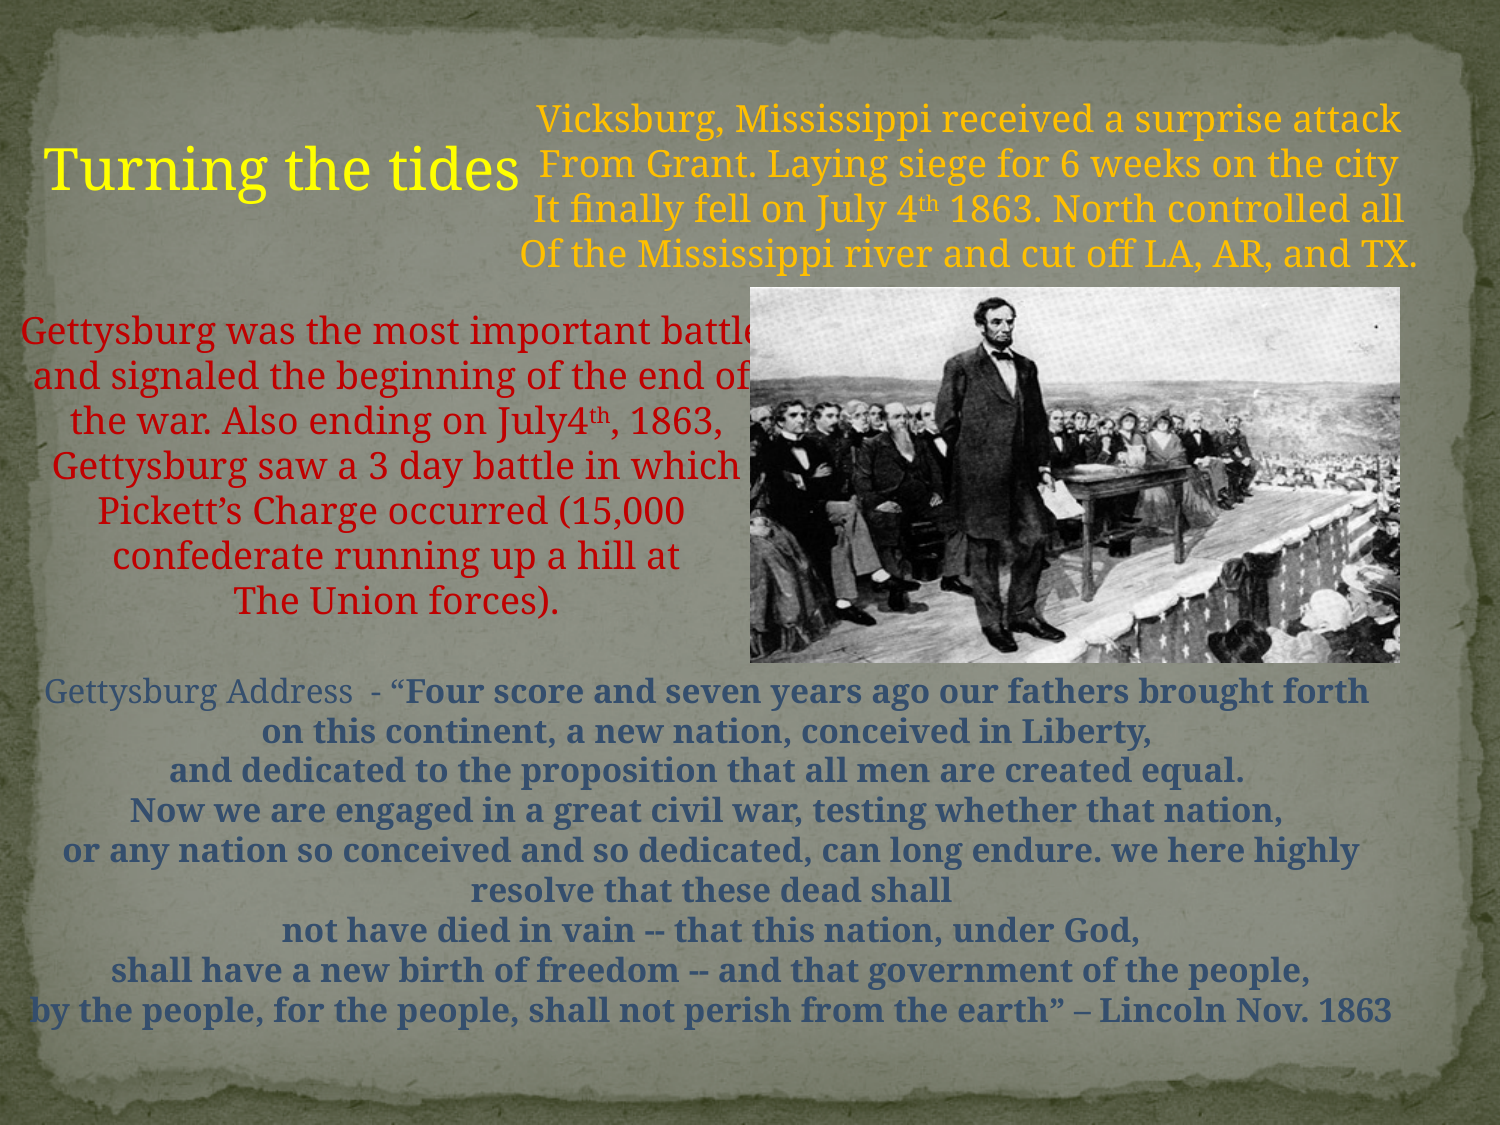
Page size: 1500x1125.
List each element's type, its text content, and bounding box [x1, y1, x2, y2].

text_box Gettysburg Address - “Four score and seven years ago our fathers brought forth on this continent, a new nation, conceived in Liberty, and dedicated to the proposition that all men are created equal. Now we are engaged in a great civil war, testing whether that nation, or any nation so conceived and so dedicated, can long endure. we here highly resolve that these dead shall not have died in vain -- that this nation, under God, shall have a new birth of freedom -- and that government of the people, by the people, for the people, shall not perish from the earth” – Lincoln Nov. 1863 [14, 662, 1410, 1082]
text_box Turning the tides [29, 125, 504, 210]
text_box Gettysburg was the most important battle and signaled the beginning of the end of the war. Also ending on July4th, 1863, Gettysburg saw a 3 day battle in which Pickett’s Charge occurred (15,000 confederate running up a hill at The Union forces). [5, 299, 739, 630]
picture [750, 287, 1401, 663]
text_box Vicksburg, Mississippi received a surprise attack From Grant. Laying siege for 6 weeks on the city It finally fell on July 4th 1863. North controlled all Of the Mississippi river and cut off LA, AR, and TX. [504, 87, 1434, 283]
